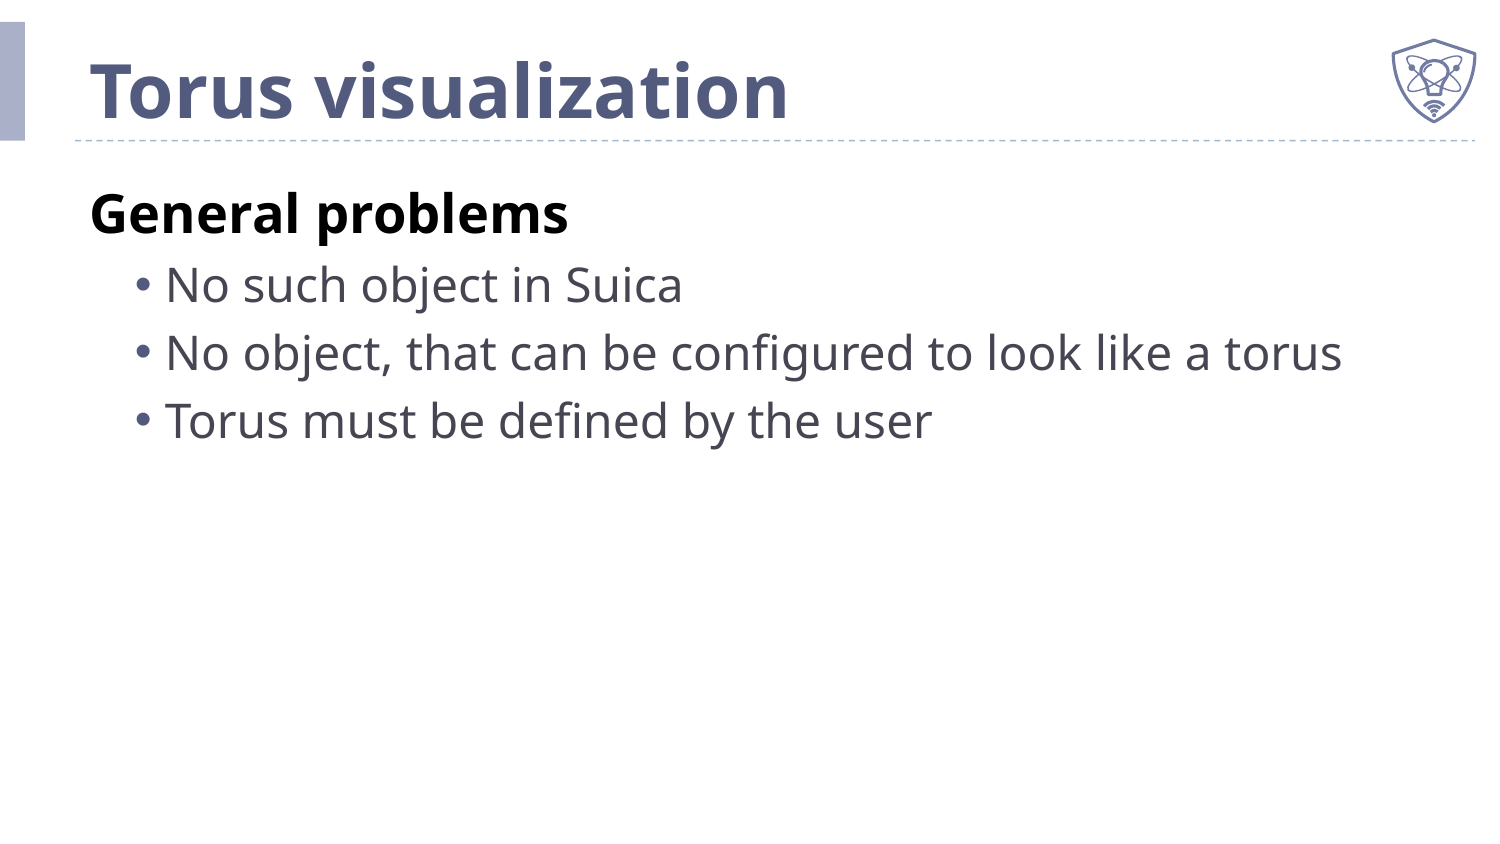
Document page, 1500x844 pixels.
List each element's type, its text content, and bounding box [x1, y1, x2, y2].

title Torus visualization [75, 18, 1475, 141]
list General problems No such object in Suica No object, that can be configured to look like a torus Torus must be defined by the user [75, 171, 1475, 835]
